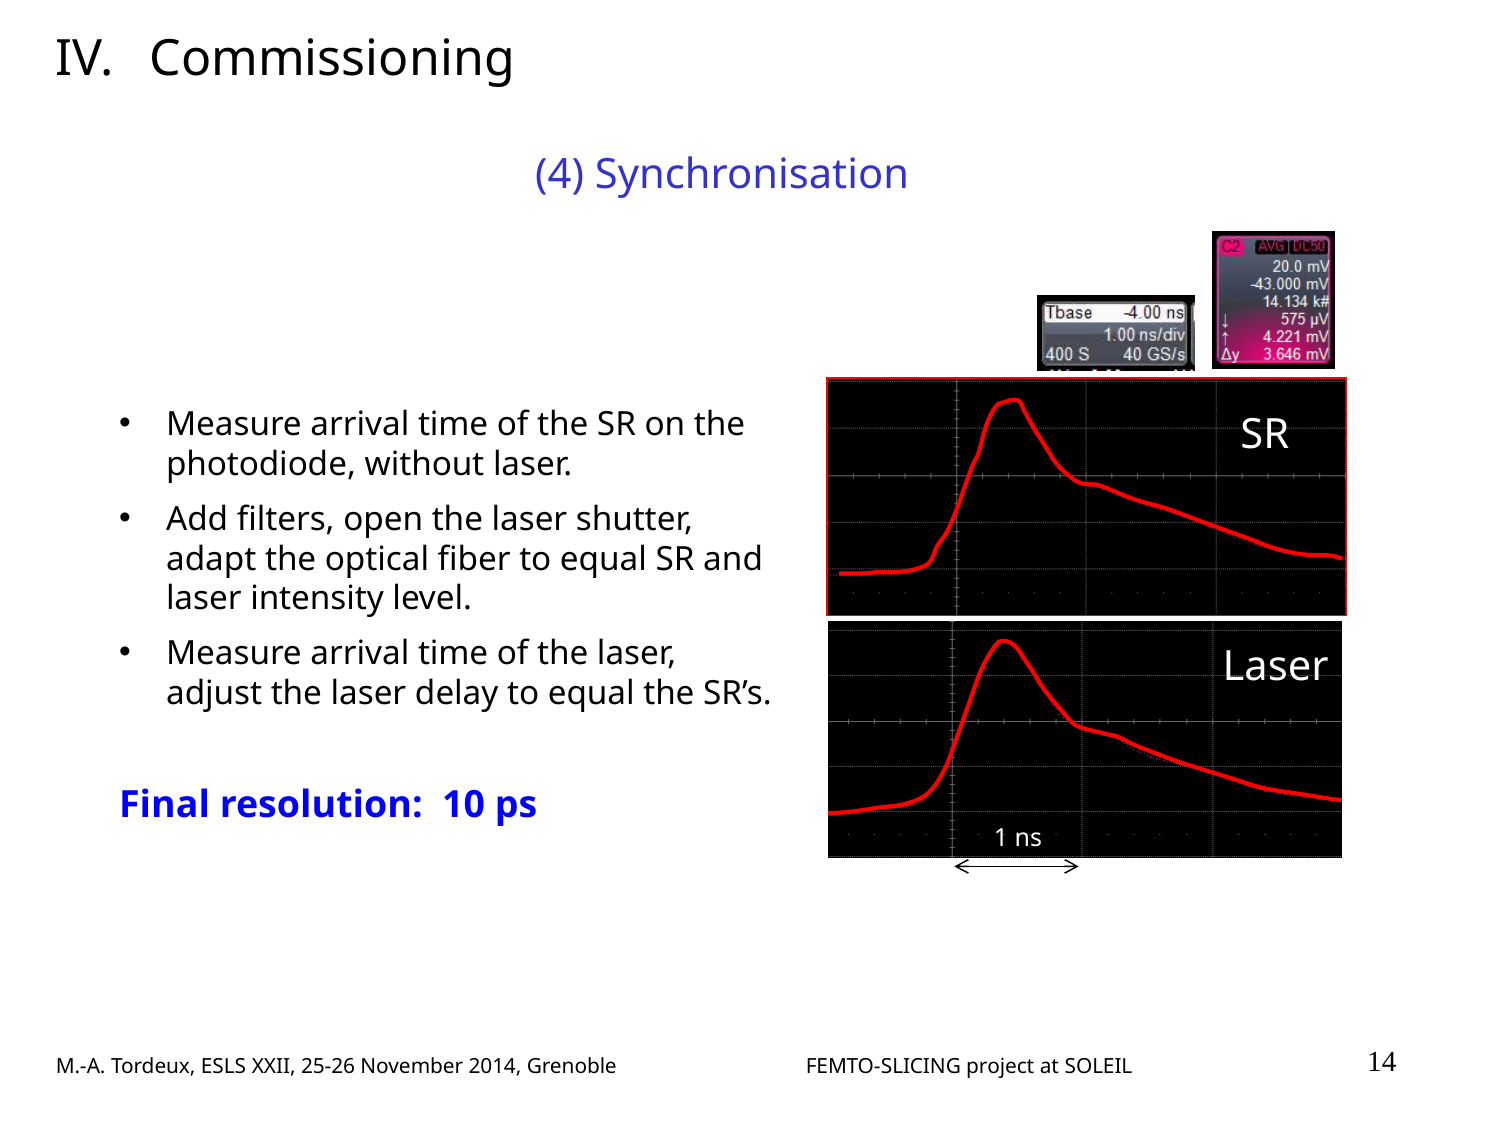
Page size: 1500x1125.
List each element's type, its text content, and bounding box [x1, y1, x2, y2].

text_box Commissioning [41, 18, 1459, 94]
text_box (4) Synchronisation [176, 139, 1269, 205]
slide_number 14 [1352, 1034, 1453, 1081]
text_box Measure arrival time of the SR on the photodiode, without laser. Add filters, open the laser shutter, adapt the optical fiber to equal SR and laser intensity level. Measure arrival time of the laser, adjust the laser delay to equal the SR’s. Final resolution: 10 ps [29, 395, 791, 813]
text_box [827, 231, 1347, 867]
